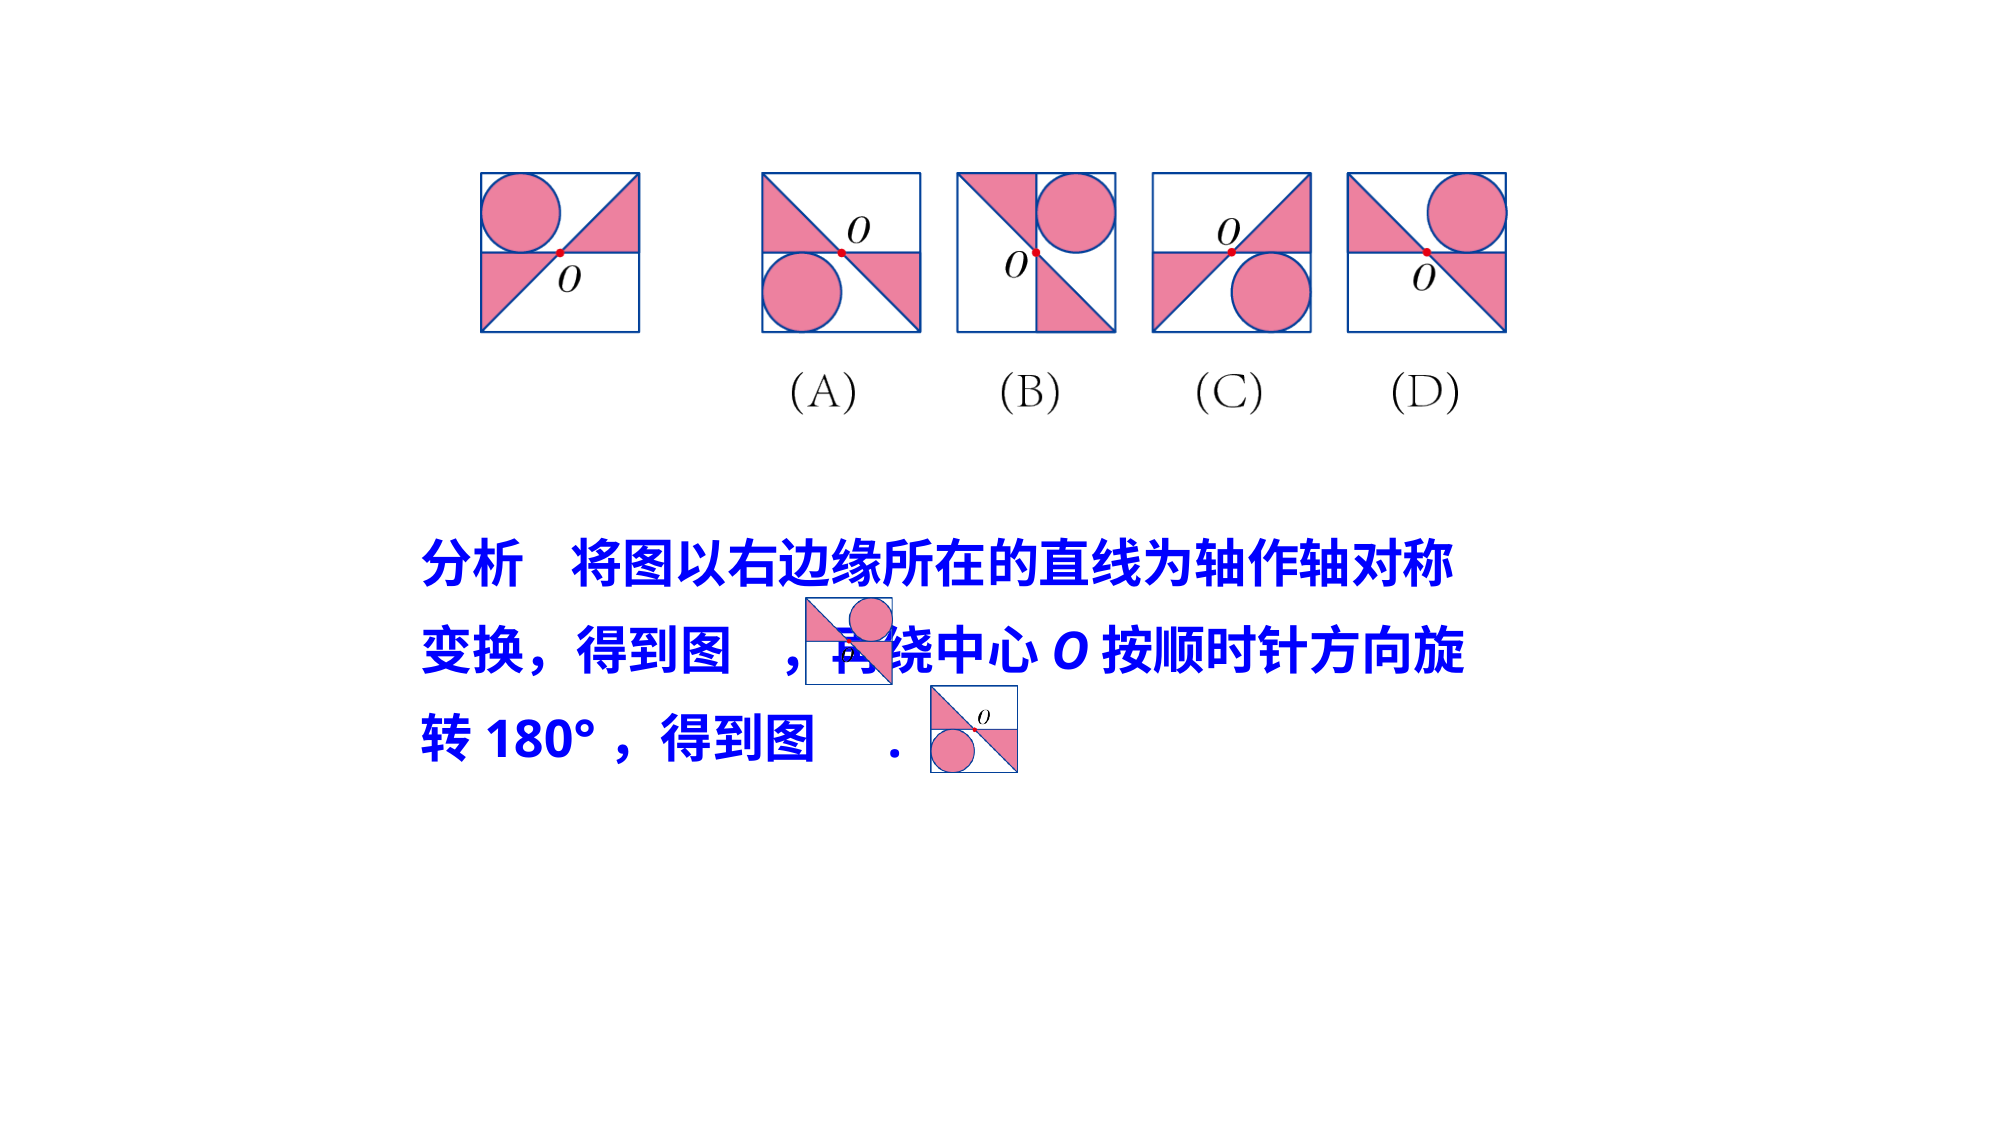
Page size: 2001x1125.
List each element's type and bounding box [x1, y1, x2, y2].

picture [480, 172, 1508, 420]
text_box [405, 497, 1518, 776]
